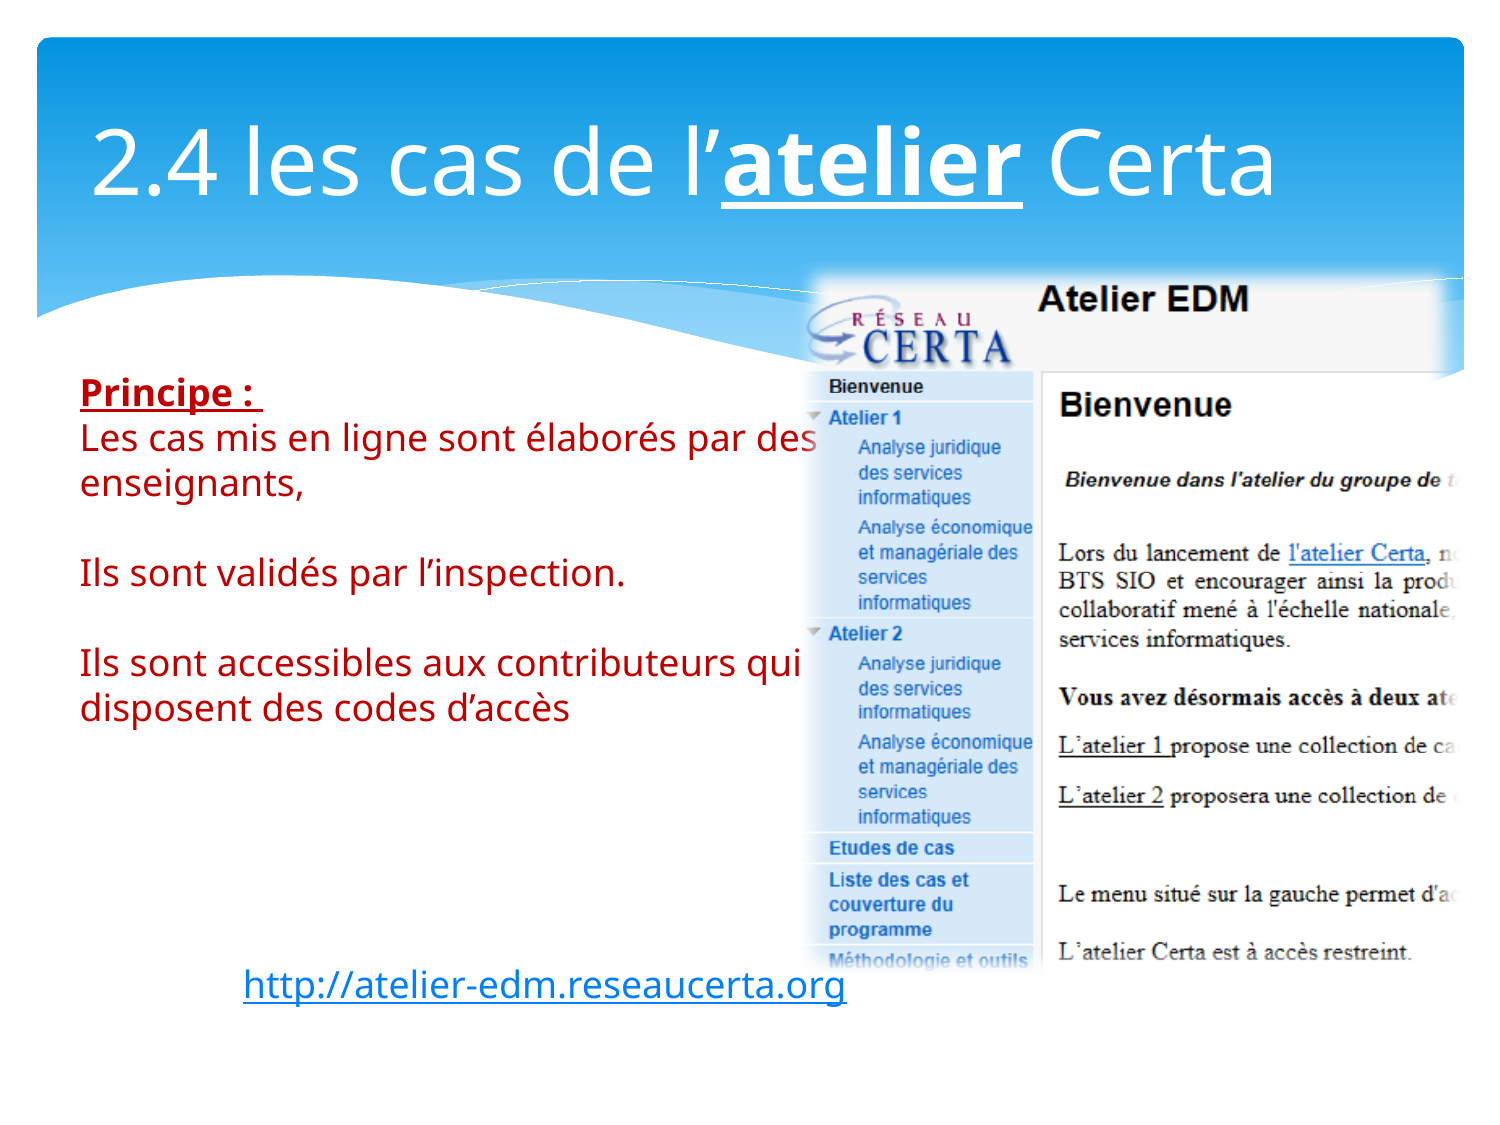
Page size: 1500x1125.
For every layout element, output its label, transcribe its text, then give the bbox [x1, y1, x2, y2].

title 2.4 les cas de l’atelier Certa [75, 55, 1425, 261]
text_box http://atelier-edm.reseaucerta.org [218, 953, 1128, 1020]
text_box Principe : Les cas mis en ligne sont élaborés par des enseignants, Ils sont validés par l’inspection. Ils sont accessibles aux contributeurs qui disposent des codes d’accès [64, 361, 789, 782]
picture [795, 258, 1461, 978]
